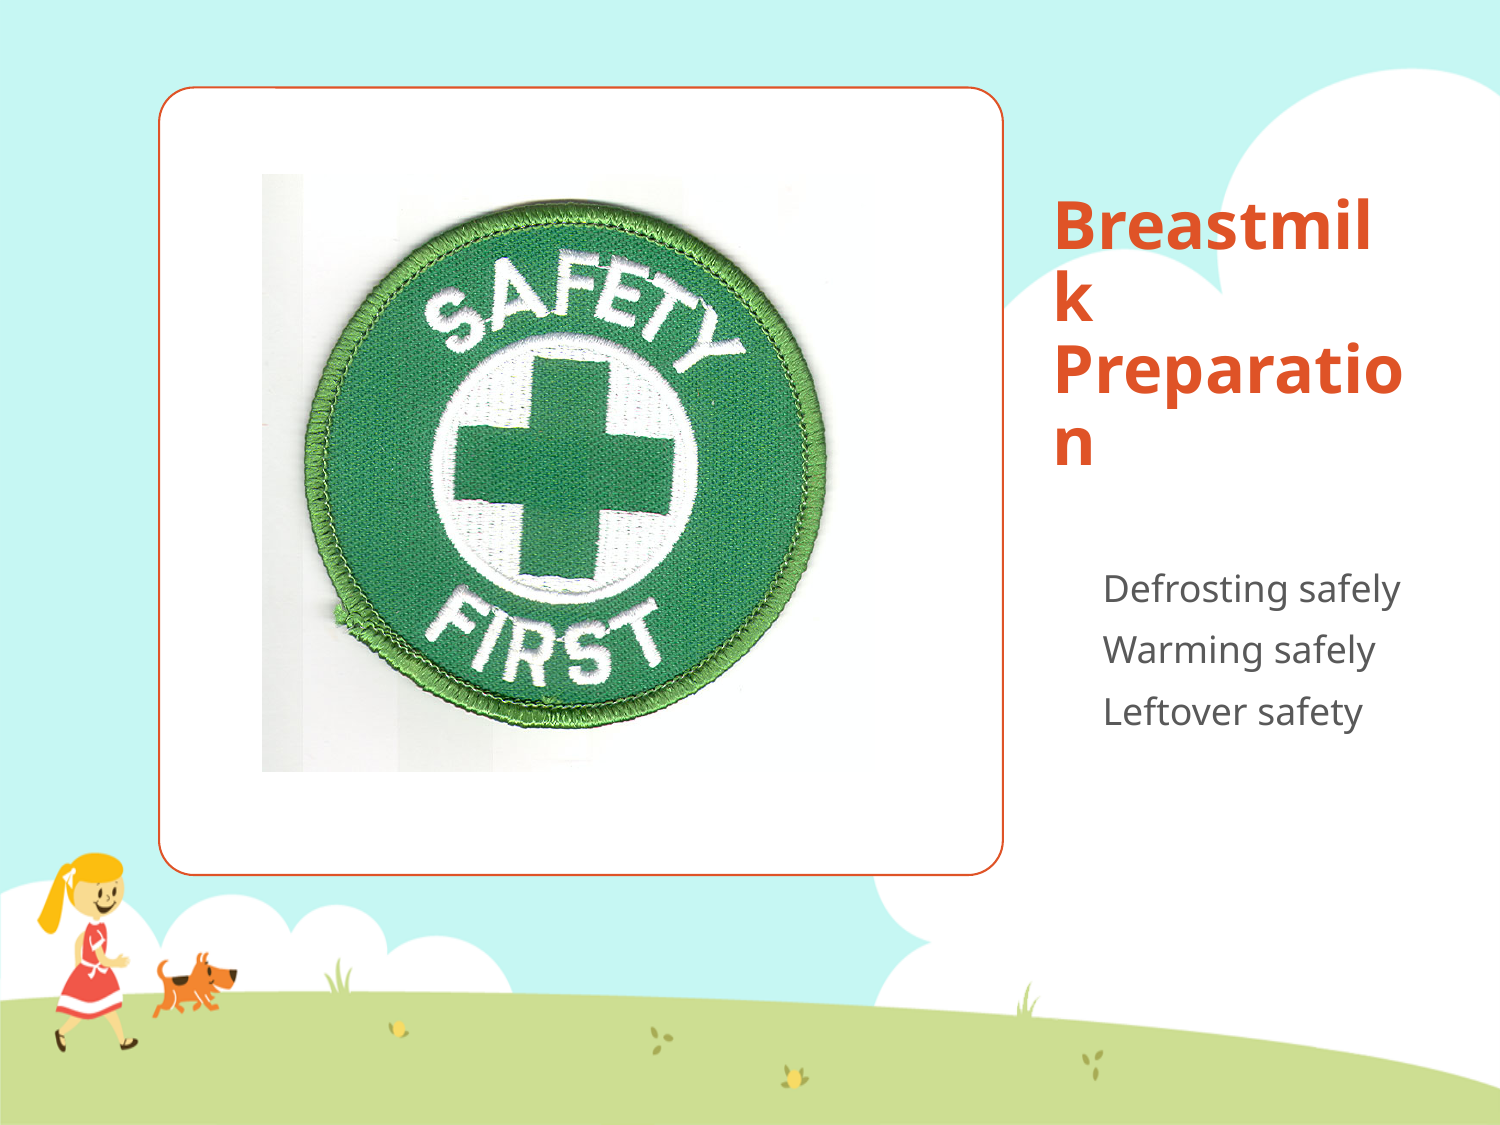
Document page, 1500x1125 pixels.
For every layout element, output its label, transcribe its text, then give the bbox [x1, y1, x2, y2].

picture [0, 0, 1500, 1125]
title Breastmilk Preparation [1037, 200, 1425, 488]
list Defrosting safely Warming safely Leftover safety [1087, 562, 1425, 925]
